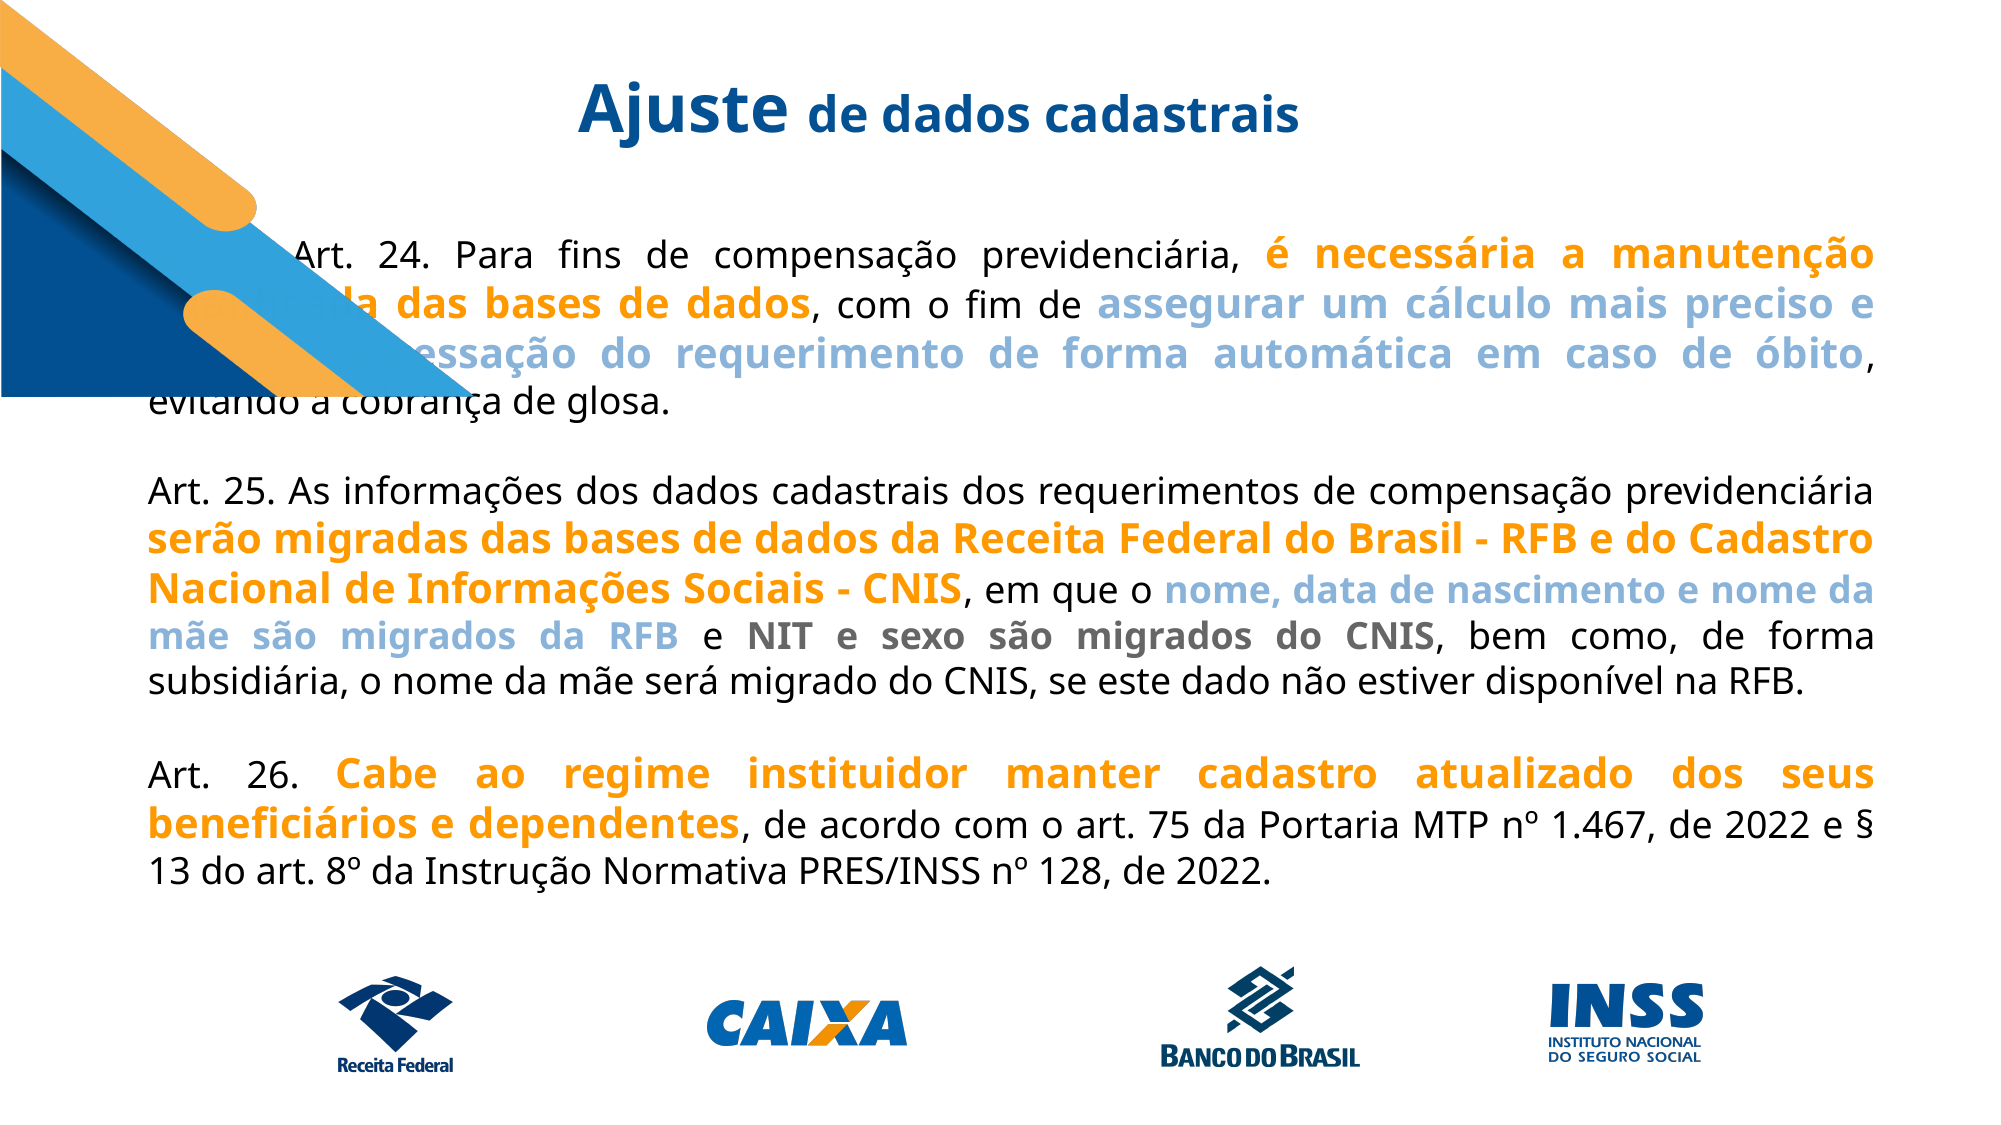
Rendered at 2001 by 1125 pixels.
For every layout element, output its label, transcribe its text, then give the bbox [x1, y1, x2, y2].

text_box [0, 0, 475, 397]
picture [1549, 982, 1703, 1063]
text_box Art. 24. Para fins de compensação previdenciária, é necessária a manutenção qualificada das bases de dados, com o fim de assegurar um cálculo mais preciso e garantir a cessação do requerimento de forma automática em caso de óbito, evitando a cobrança de glosa. Art. 25. As informações dos dados cadastrais dos requerimentos de compensação previdenciária serão migradas das bases de dados da Receita Federal do Brasil - RFB e do Cadastro Nacional de Informações Sociais - CNIS, em que o nome, data de nascimento e nome da mãe são migrados da RFB e NIT e sexo são migrados do CNIS, bem como, de forma subsidiária, o nome da mãe será migrado do CNIS, se este dado não estiver disponível na RFB. Art. 26. Cabe ao regime instituidor manter cadastro atualizado dos seus beneficiários e dependentes, de acordo com o art. 75 da Portaria MTP nº 1.467, de 2022 e § 13 do art. 8º da Instrução Normativa PRES/INSS nº 128, de 2022. [133, 219, 1891, 945]
picture [336, 972, 455, 1074]
picture [706, 999, 907, 1046]
picture [1159, 959, 1363, 1074]
text_box Ajuste de dados cadastrais [563, 58, 1316, 153]
